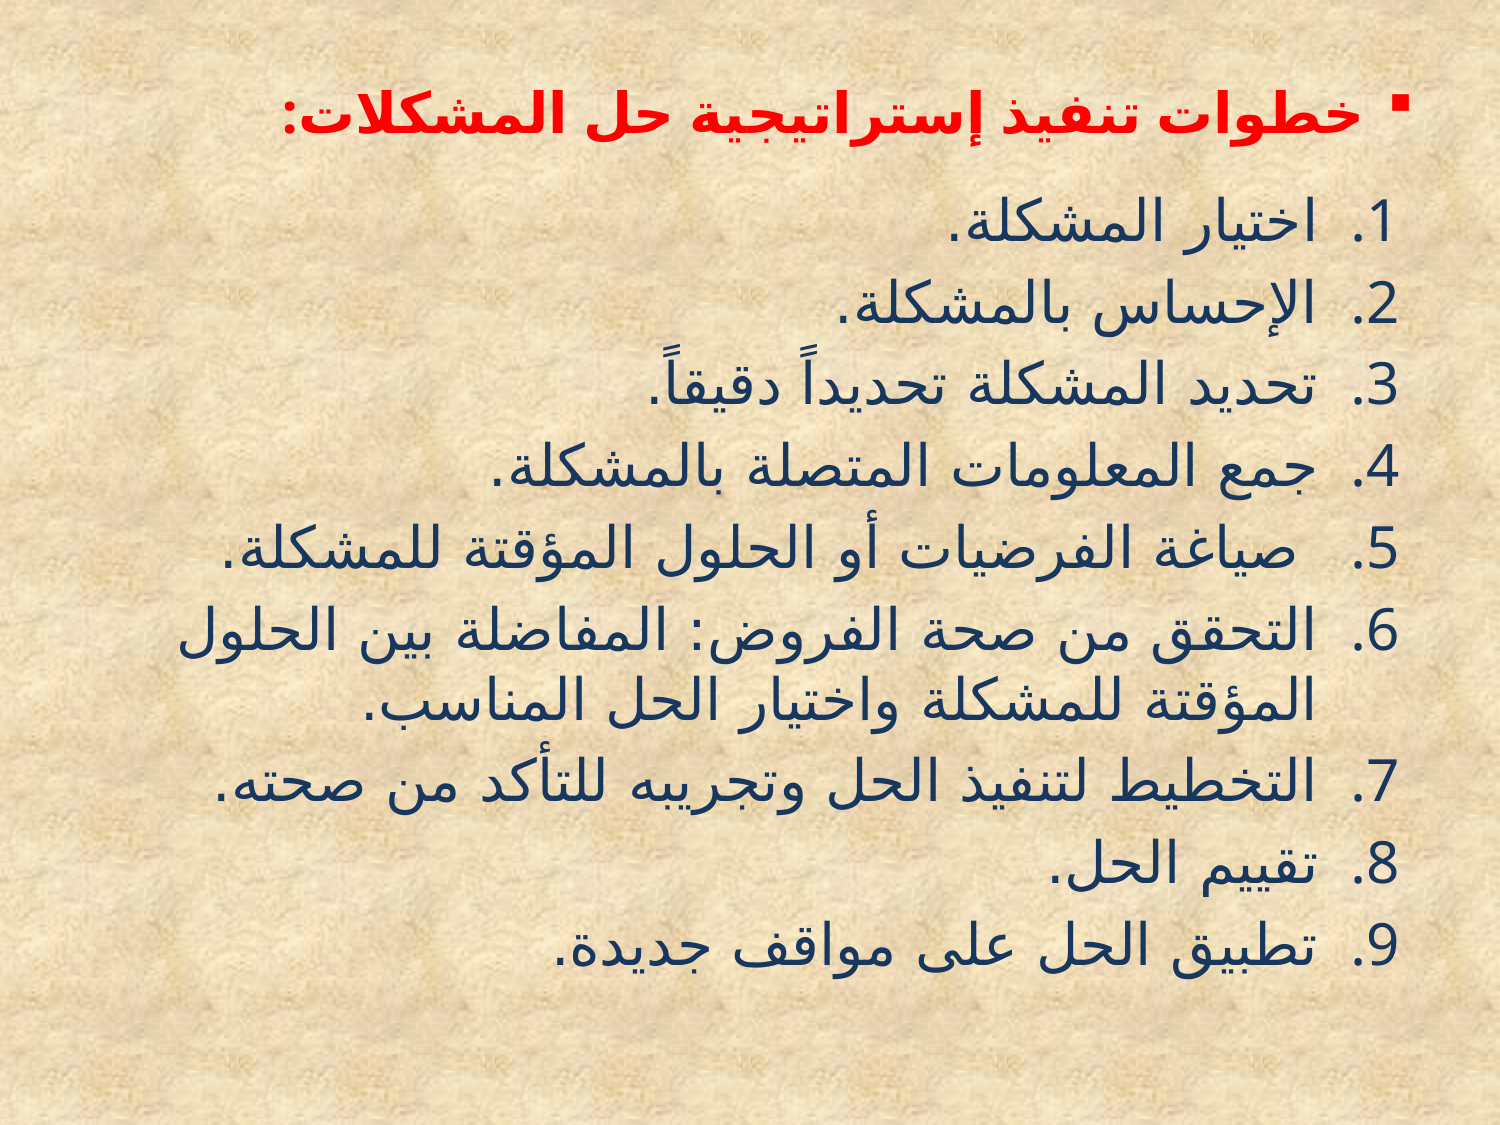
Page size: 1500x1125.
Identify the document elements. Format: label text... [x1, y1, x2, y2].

list اختيار المشكلة. الإحساس بالمشكلة. تحديد المشكلة تحديداً دقيقاً. جمع المعلومات المتصلة بالمشكلة. صياغة الفرضيات أو الحلول المؤقتة للمشكلة. التحقق من صحة الفروض: المفاضلة بين الحلول المؤقتة للمشكلة واختيار الحل المناسب. التخطيط لتنفيذ الحل وتجريبه للتأكد من صحته. تقييم الحل. تطبيق الحل على مواقف جديدة. [128, 175, 1418, 1043]
picture [0, 0, 1500, 1125]
title خطوات تنفيذ إستراتيجية حل المشكلات: [75, 45, 1425, 176]
